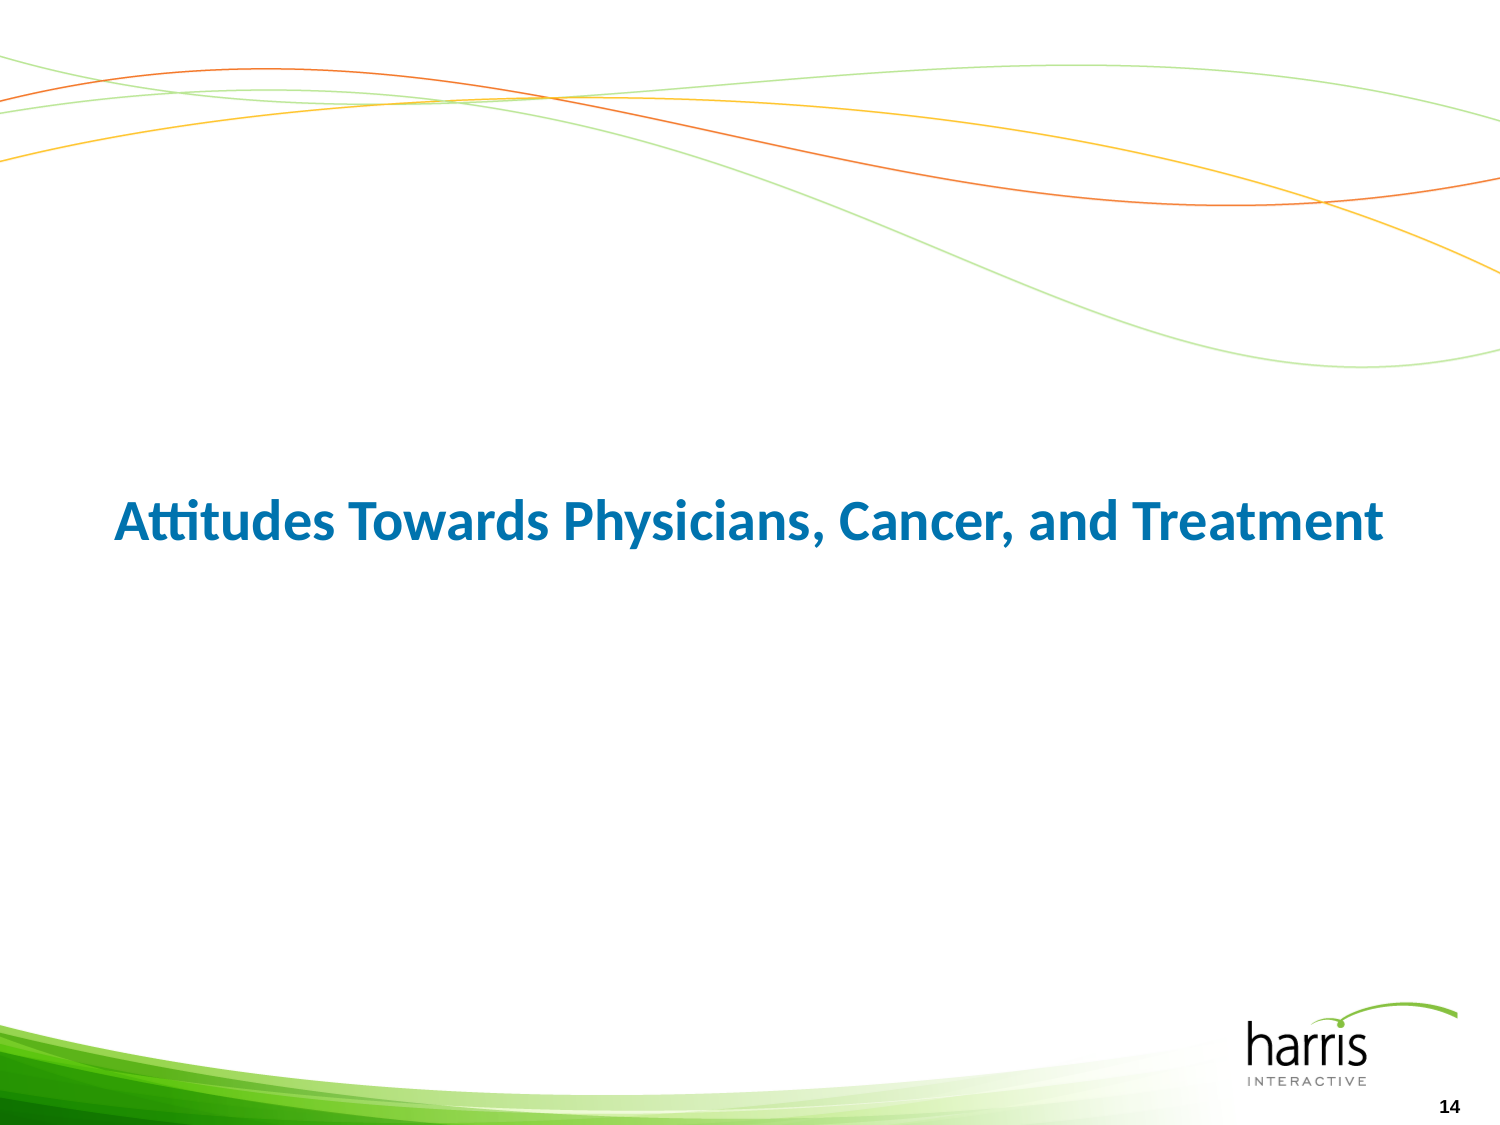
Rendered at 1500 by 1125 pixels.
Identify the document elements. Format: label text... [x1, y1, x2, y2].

title Attitudes Towards Physicians, Cancer, and Treatment [99, 474, 1438, 563]
slide_number 14 [1399, 1086, 1500, 1125]
picture [0, 0, 1500, 1125]
